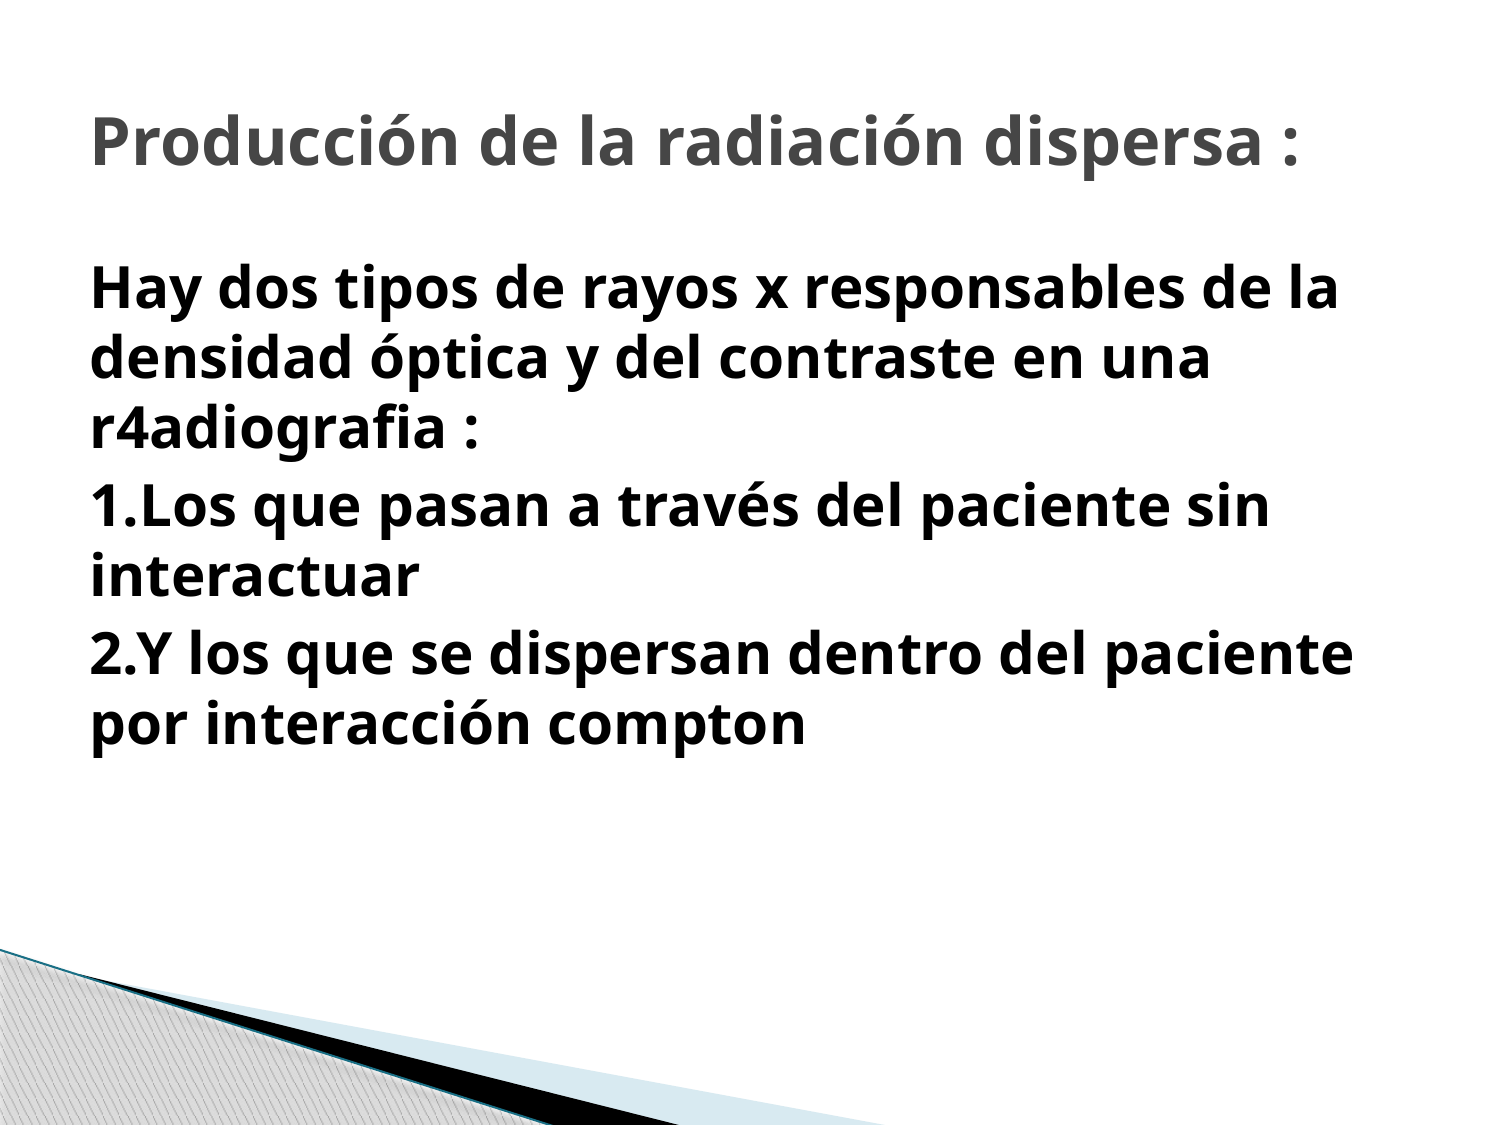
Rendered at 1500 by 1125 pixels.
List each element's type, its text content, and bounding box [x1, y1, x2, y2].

title Producción de la radiación dispersa : [75, 45, 1425, 233]
list Hay dos tipos de rayos x responsables de la densidad óptica y del contraste en una r4adiografia : 1.Los que pasan a través del paciente sin interactuar 2.Y los que se dispersan dentro del paciente por interacción compton [75, 243, 1425, 986]
